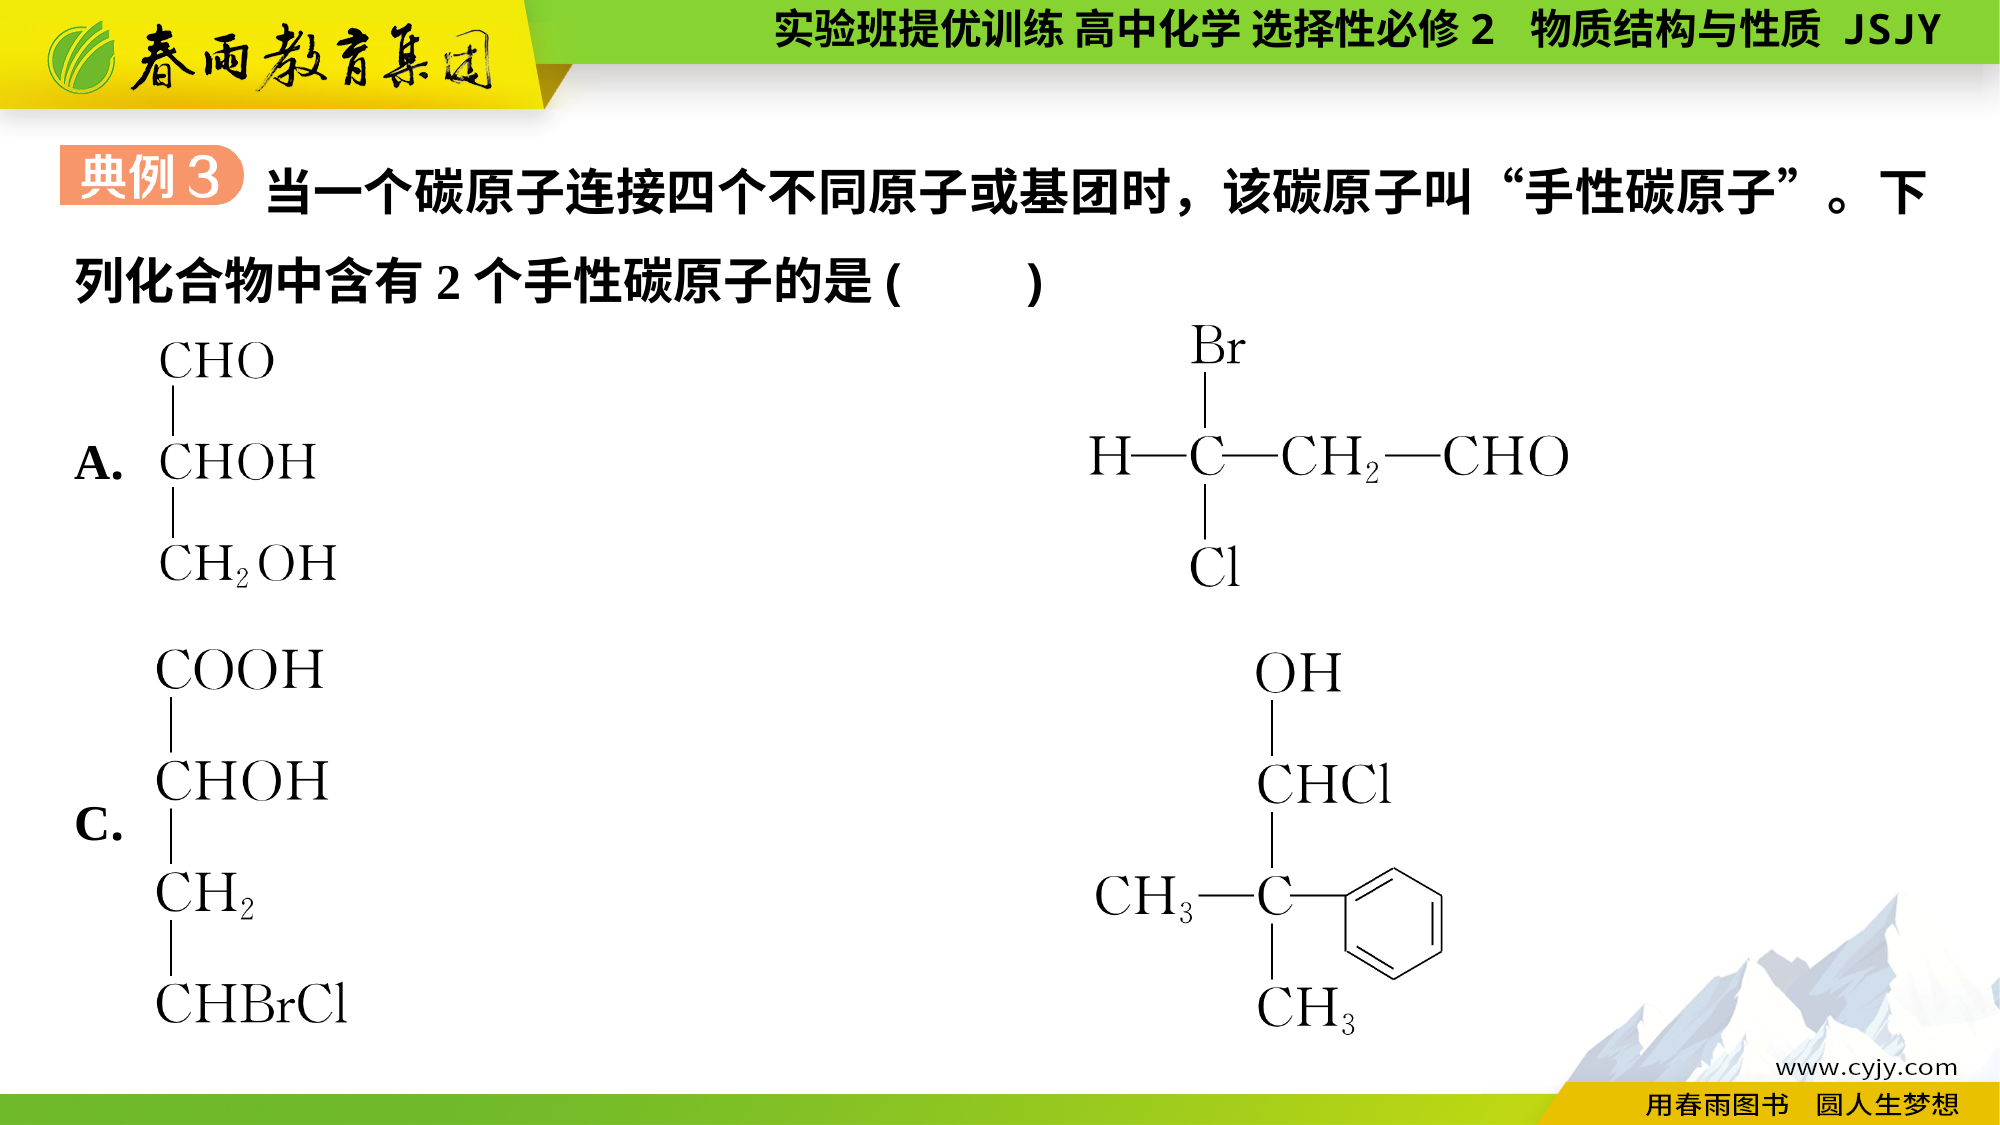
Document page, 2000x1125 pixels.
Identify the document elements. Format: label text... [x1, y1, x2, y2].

list 当一个碳原子连接四个不同原子或基团时，该碳原子叫“手性碳原子”。下列化合物中含有2个手性碳原子的是( ) A. B. C. D. [59, 122, 1944, 865]
picture [0, 0, 2000, 1125]
